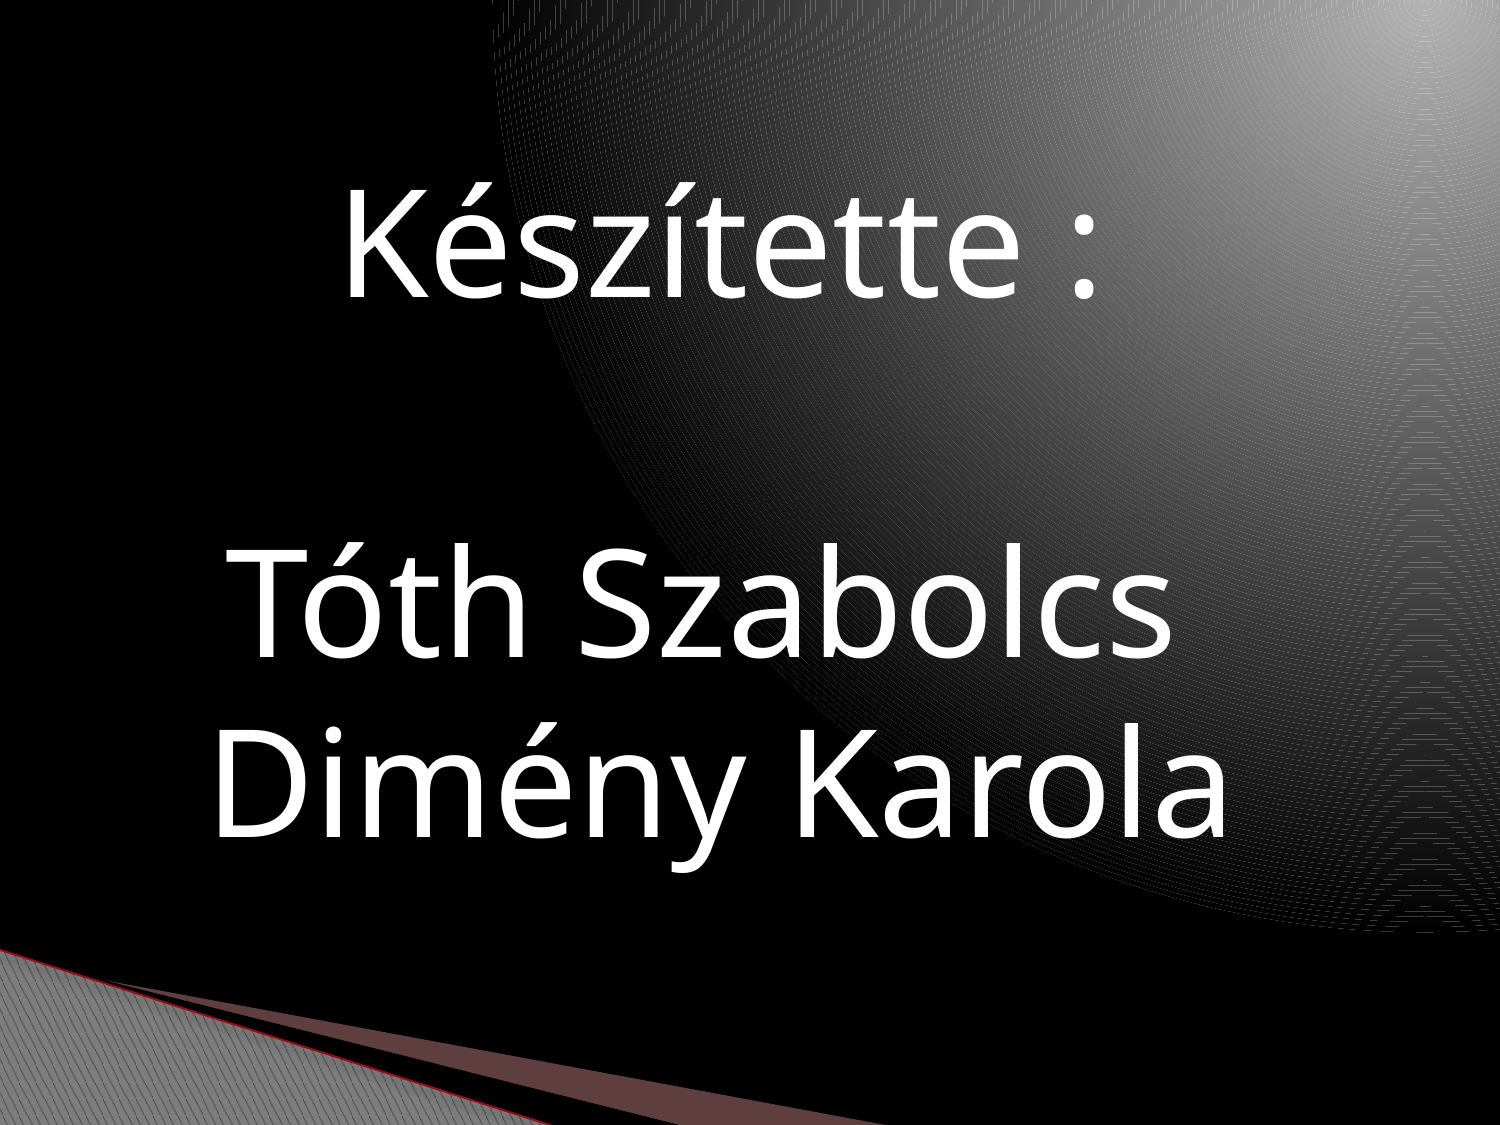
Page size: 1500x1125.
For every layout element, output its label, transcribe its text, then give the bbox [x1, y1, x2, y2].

text_box Készítette : Tóth Szabolcs Dimény Karola [93, 140, 1348, 876]
picture [0, 952, 543, 1125]
